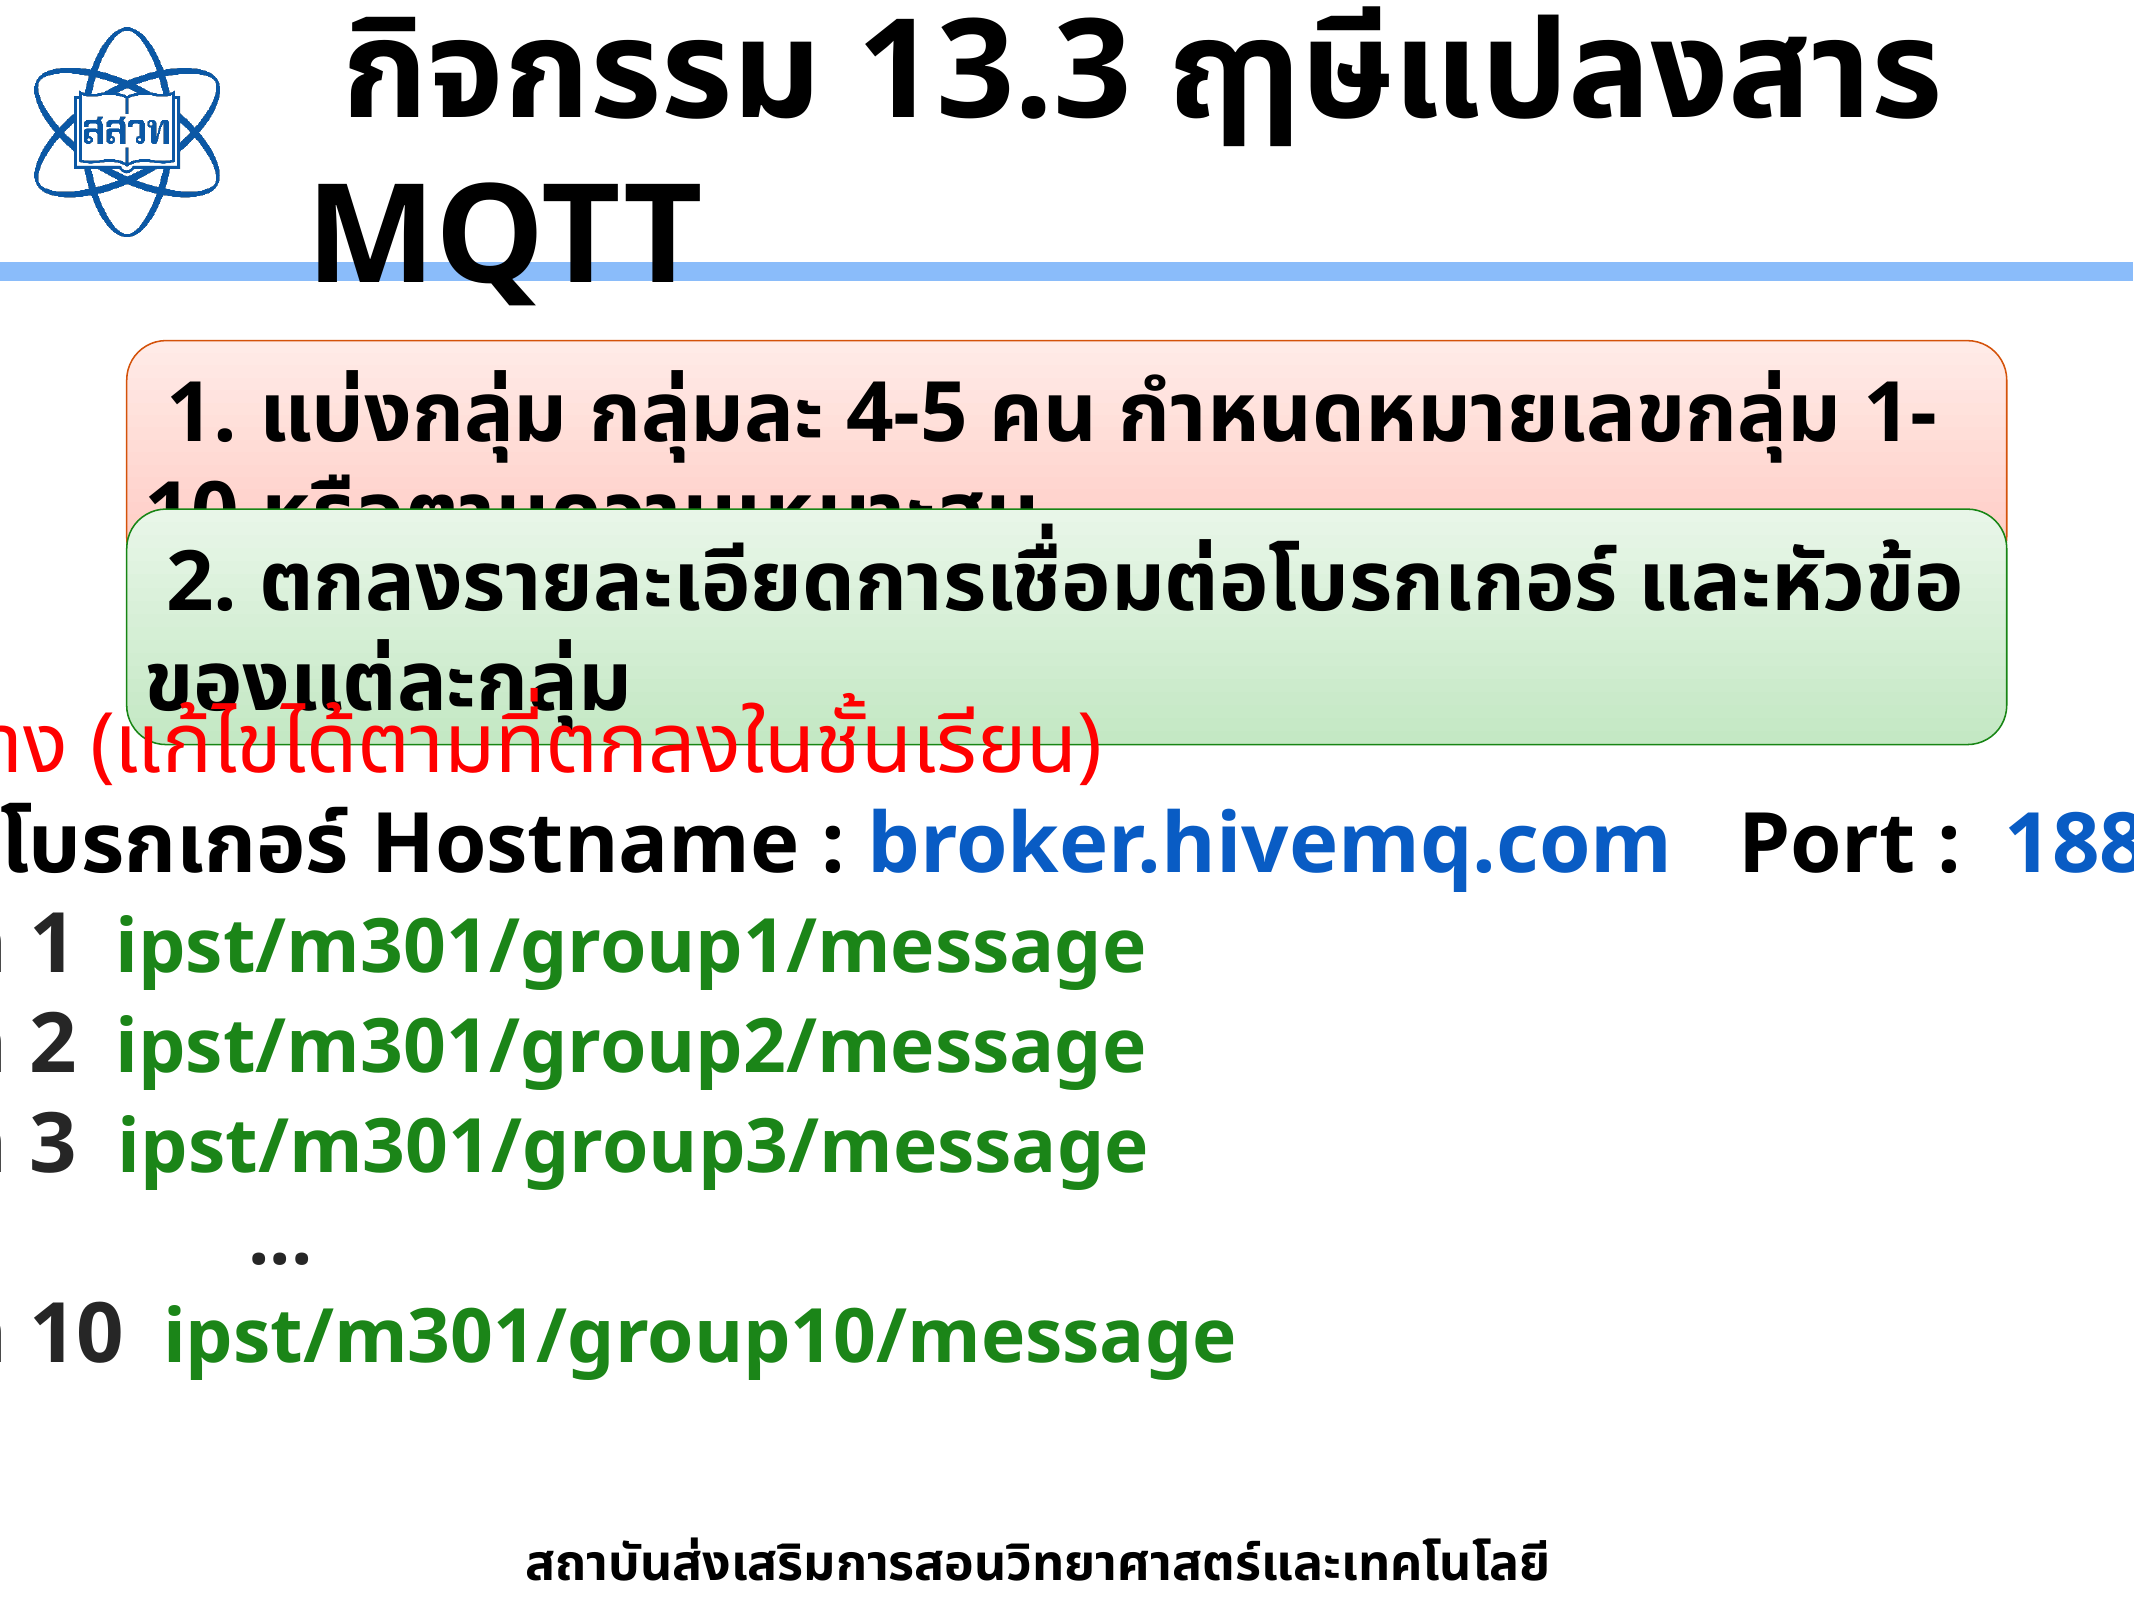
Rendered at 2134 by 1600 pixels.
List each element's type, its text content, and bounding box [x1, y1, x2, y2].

text_box ตัวอย่าง (แก้ไขได้ตามที่ตกลงในชั้นเรียน) ข้อมูลโบรกเกอร์ Hostname : broker.hivemq.com Port : 1883 (tcp) กลุ่มที่ 1 ipst/m301/group1/message กลุ่มที่ 2 ipst/m301/group2/message กลุ่มที่ 3 ipst/m301/group3/message ... ... กลุ่มที่ 10 ipst/m301/group10/message [0, 681, 2134, 1388]
text_box กิจกรรม 13.3 ฤๅษีแปลงสาร MQTT [298, 274, 2002, 318]
text_box สถาบันส่งเสริมการสอนวิทยาศาสตร์และเทคโนโลยี [74, 1522, 2002, 1589]
picture [33, 27, 220, 237]
text_box 2. ตกลงรายละเอียดการเชื่อมต่อโบรกเกอร์ และหัวข้อของแต่ละกลุ่ม [125, 508, 2008, 681]
text_box 1. แบ่งกลุ่ม กลุ่มละ 4-5 คน กำหนดหมายเลขกลุ่ม 1-10 หรือตามความเหมาะสม [125, 339, 2008, 542]
text_box กิจกรรม 13.3 ฤๅษีแปลงสาร MQTT [298, 0, 2002, 269]
